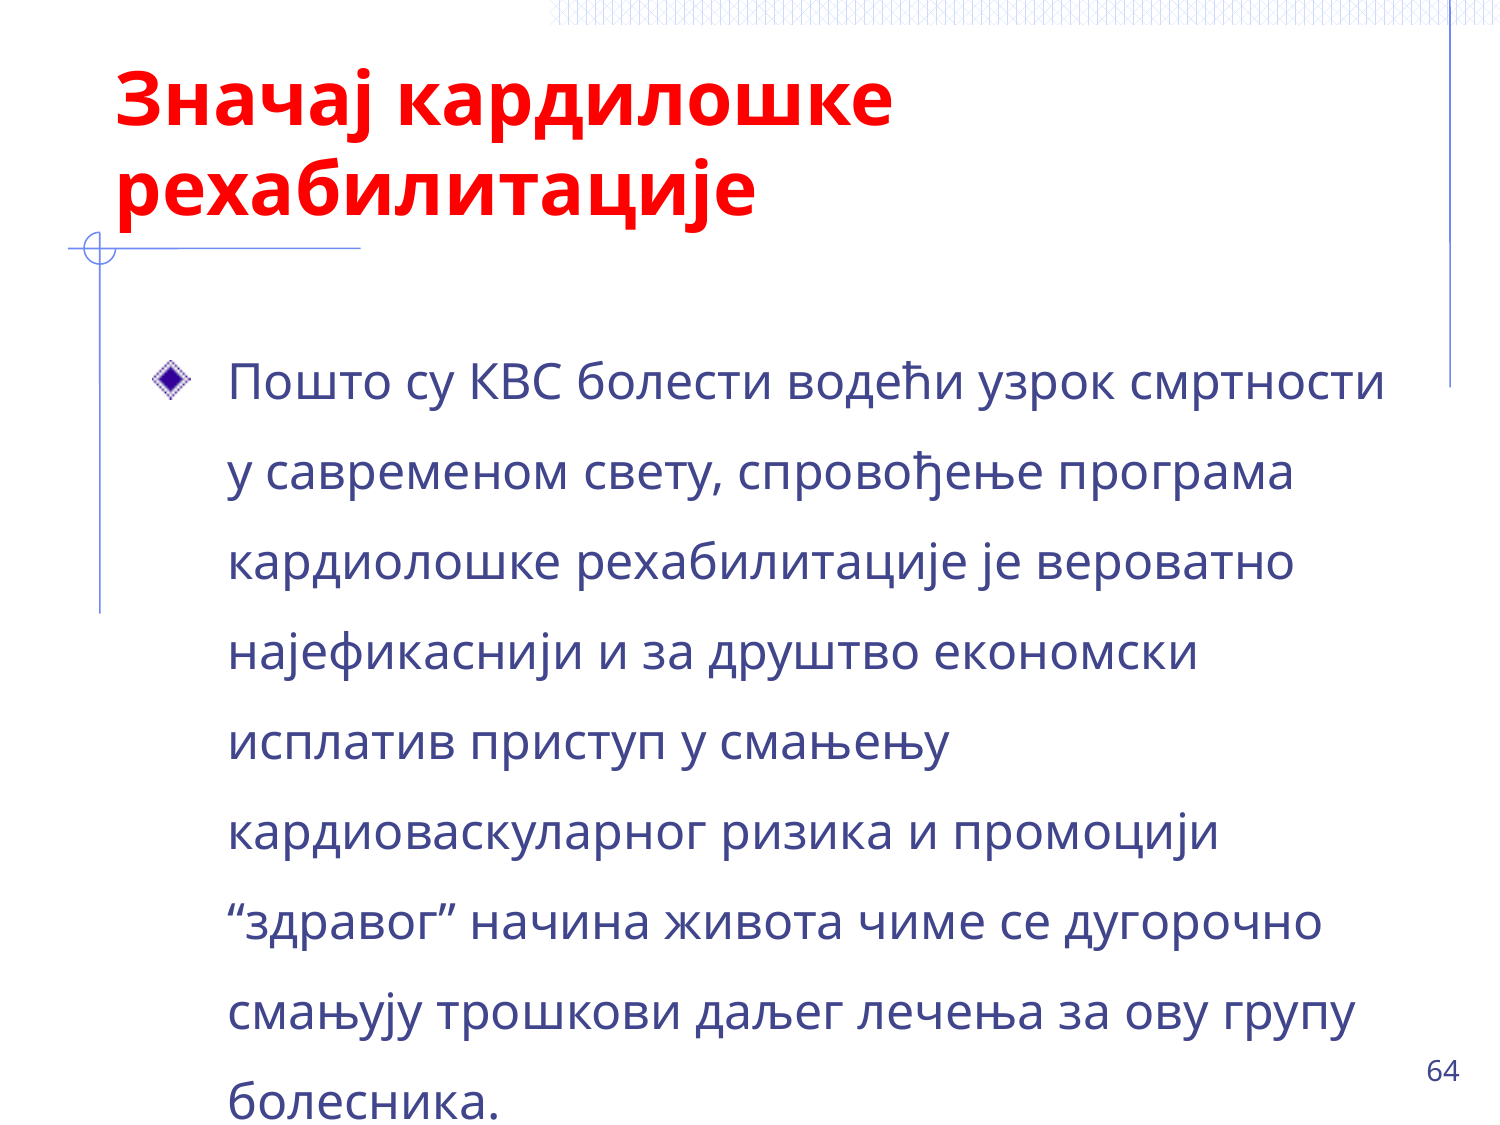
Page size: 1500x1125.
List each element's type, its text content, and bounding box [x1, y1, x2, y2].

list Пошто су КВС болести водећи узрок смртности у савременом свету, спровођење програма кардиолошке рехабилитације је вероватно најефикаснији и за друштво економски исплатив приступ у смањењу кардиоваскуларног ризика и промоцији “здравог” начина живота чиме се дугорочно смањују трошкови даљег лечења за ову групу болесника. [137, 312, 1413, 988]
title Значај кардилошке рехабилитације [99, 49, 1376, 238]
slide_number 64 [1162, 1025, 1475, 1100]
picture [152, 360, 191, 400]
